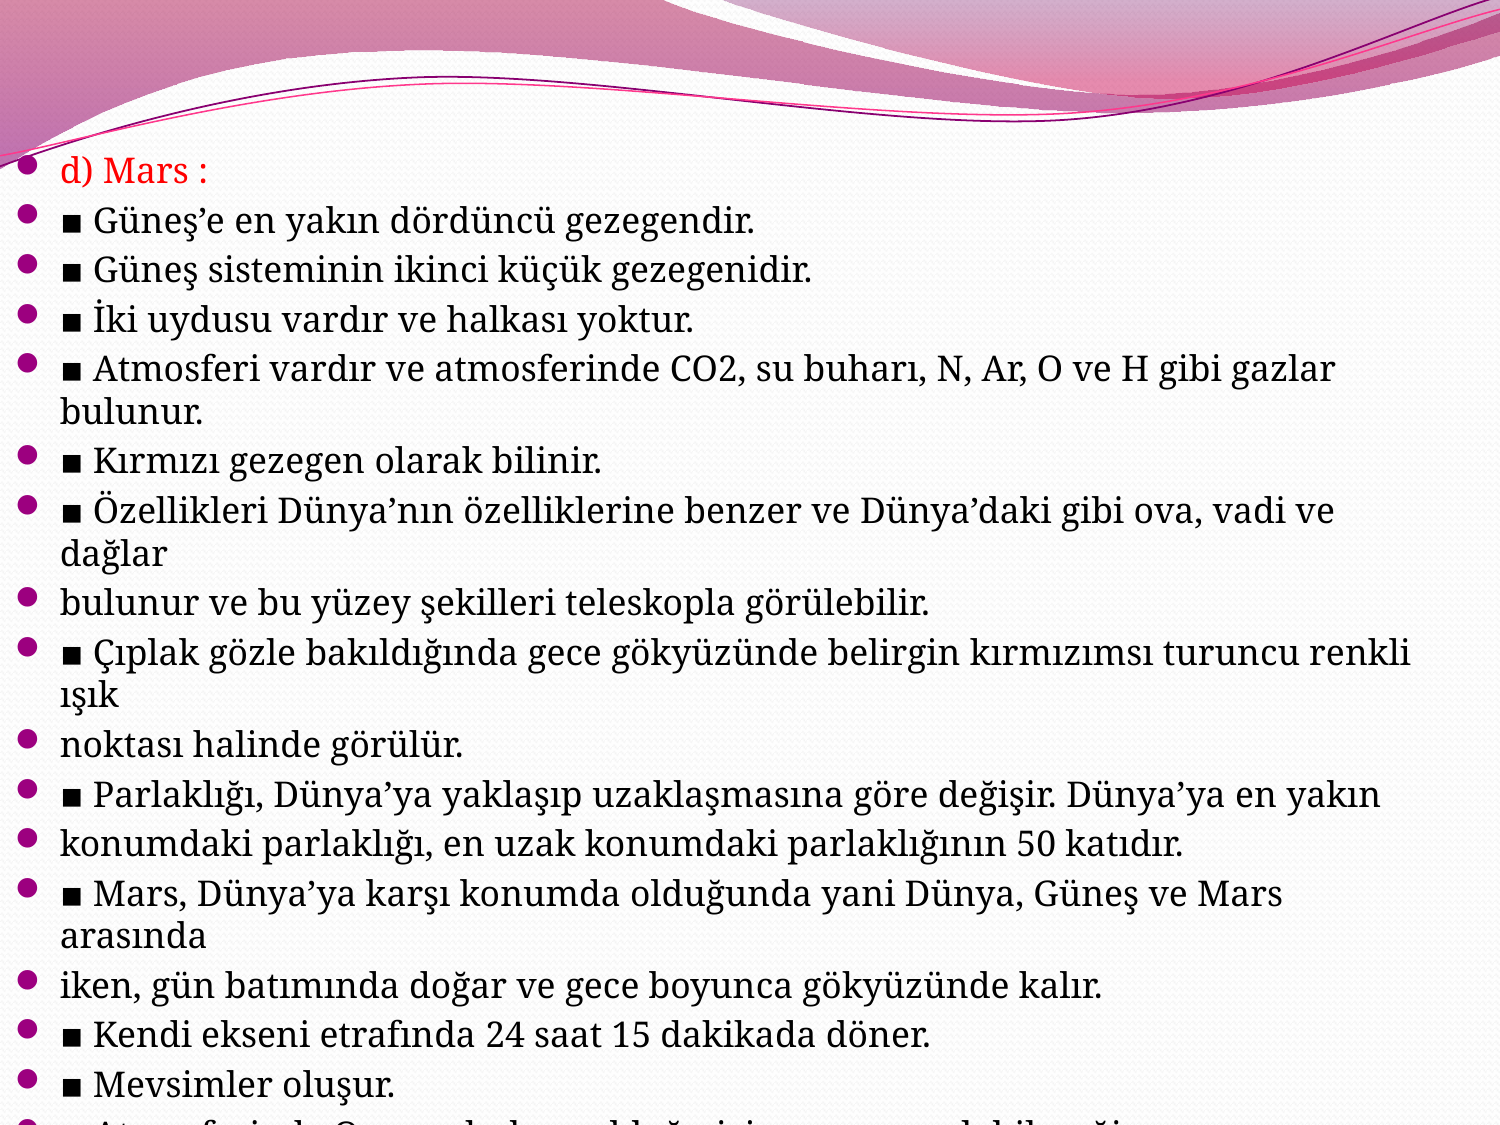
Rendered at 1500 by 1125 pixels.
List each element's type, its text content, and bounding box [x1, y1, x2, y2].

list d) Mars : ▪ Güneş’e en yakın dördüncü gezegendir. ▪ Güneş sisteminin ikinci küçük gezegenidir. ▪ İki uydusu vardır ve halkası yoktur. ▪ Atmosferi vardır ve atmosferinde CO2, su buharı, N, Ar, O ve H gibi gazlar bulunur. ▪ Kırmızı gezegen olarak bilinir. ▪ Özellikleri Dünya’nın özelliklerine benzer ve Dünya’daki gibi ova, vadi ve dağlar bulunur ve bu yüzey şekilleri teleskopla görülebilir. ▪ Çıplak gözle bakıldığında gece gökyüzünde belirgin kırmızımsı turuncu renkli ışık noktası halinde görülür. ▪ Parlaklığı, Dünya’ya yaklaşıp uzaklaşmasına göre değişir. Dünya’ya en yakın konumdaki parlaklığı, en uzak konumdaki parlaklığının 50 katıdır. ▪ Mars, Dünya’ya karşı konumda olduğunda yani Dünya, Güneş ve Mars arasında iken, gün batımında doğar ve gece boyunca gökyüzünde kalır. ▪ Kendi ekseni etrafında 24 saat 15 dakikada döner. ▪ Mevsimler oluşur. ▪ Atmosferinde O ve su buharı olduğu için yaşamın olabileceği düşünülmektedir. ▪ Güneş Sisteminin en yüksek dağı burada bulunur. ▪ Güneş’e uzaklığı 1,5 AB’dir. [0, 140, 1432, 1125]
